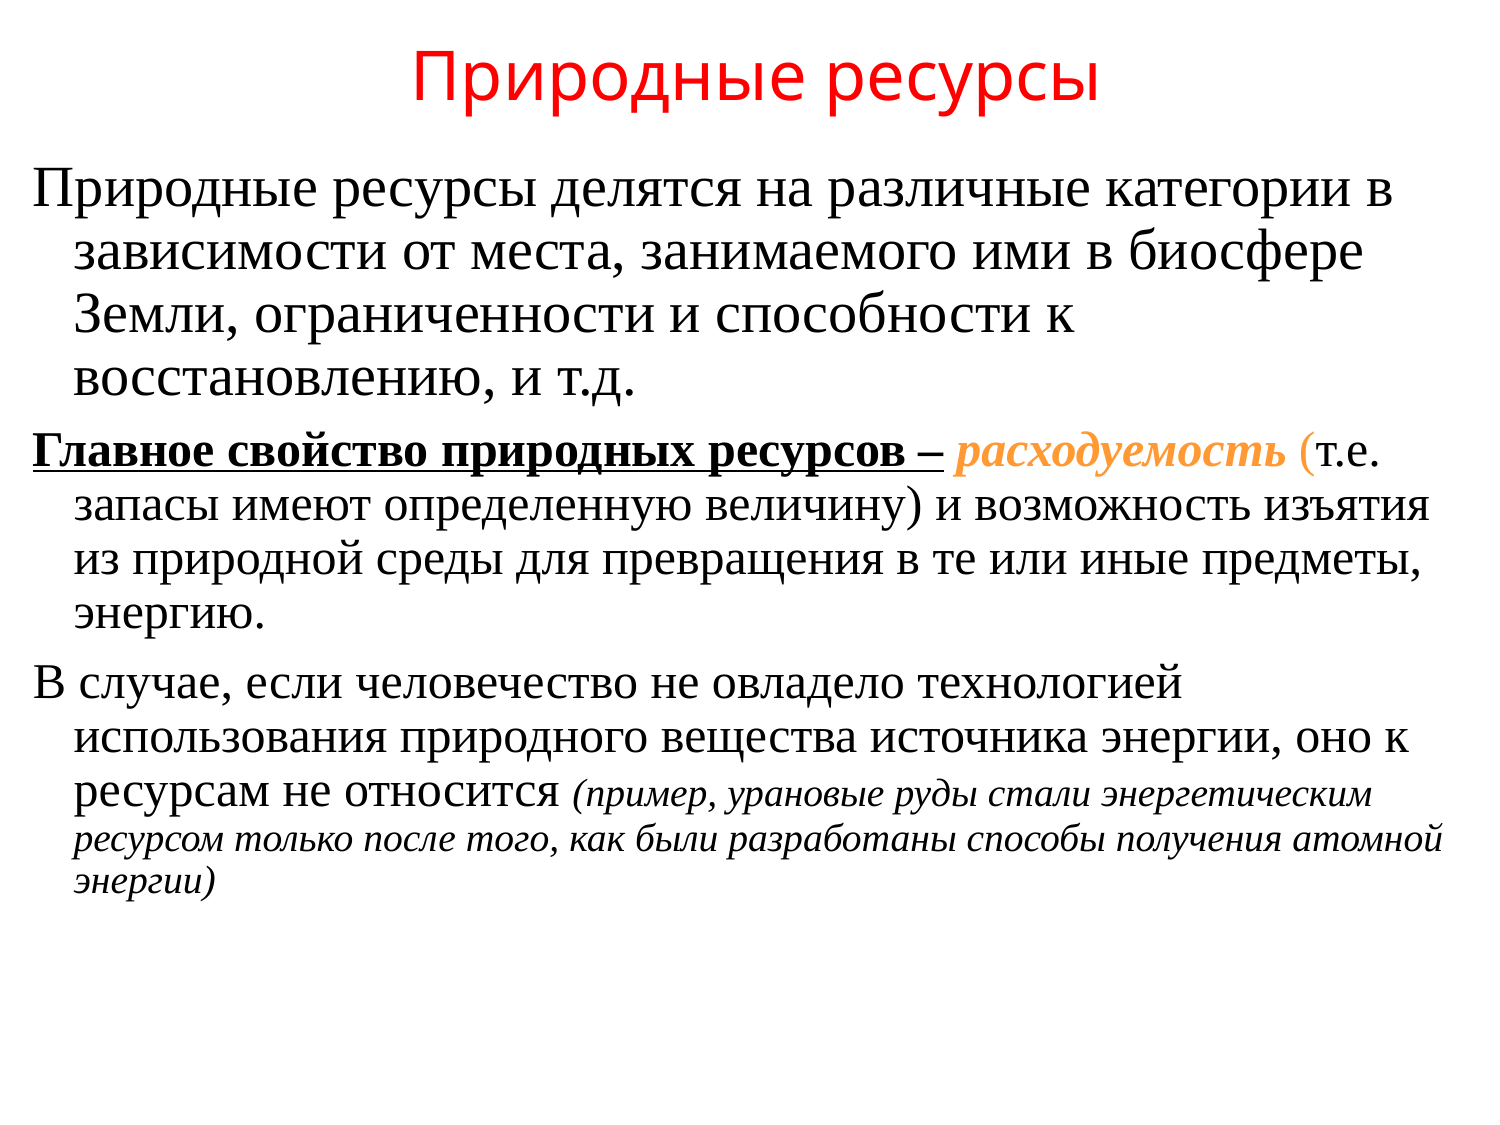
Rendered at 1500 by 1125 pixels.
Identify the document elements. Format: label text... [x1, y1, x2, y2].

title Природные ресурсы [88, 19, 1425, 138]
list Природные ресурсы делятся на различные категории в зависимости от места, занимаемого ими в биосфере Земли, ограниченности и способности к восстановлению, и т.д. Главное свойство природных ресурсов – расходуемость (т.е. запасы имеют определенную величину) и возможность изъятия из природной среды для превращения в те или иные предметы, энергию. В случае, если человечество не овладело технологией использования природного вещества источника энергии, оно к ресурсам не относится (пример, урановые руды стали энергетическим ресурсом только после того, как были разработаны способы получения атомной энергии) [0, 149, 1483, 1125]
